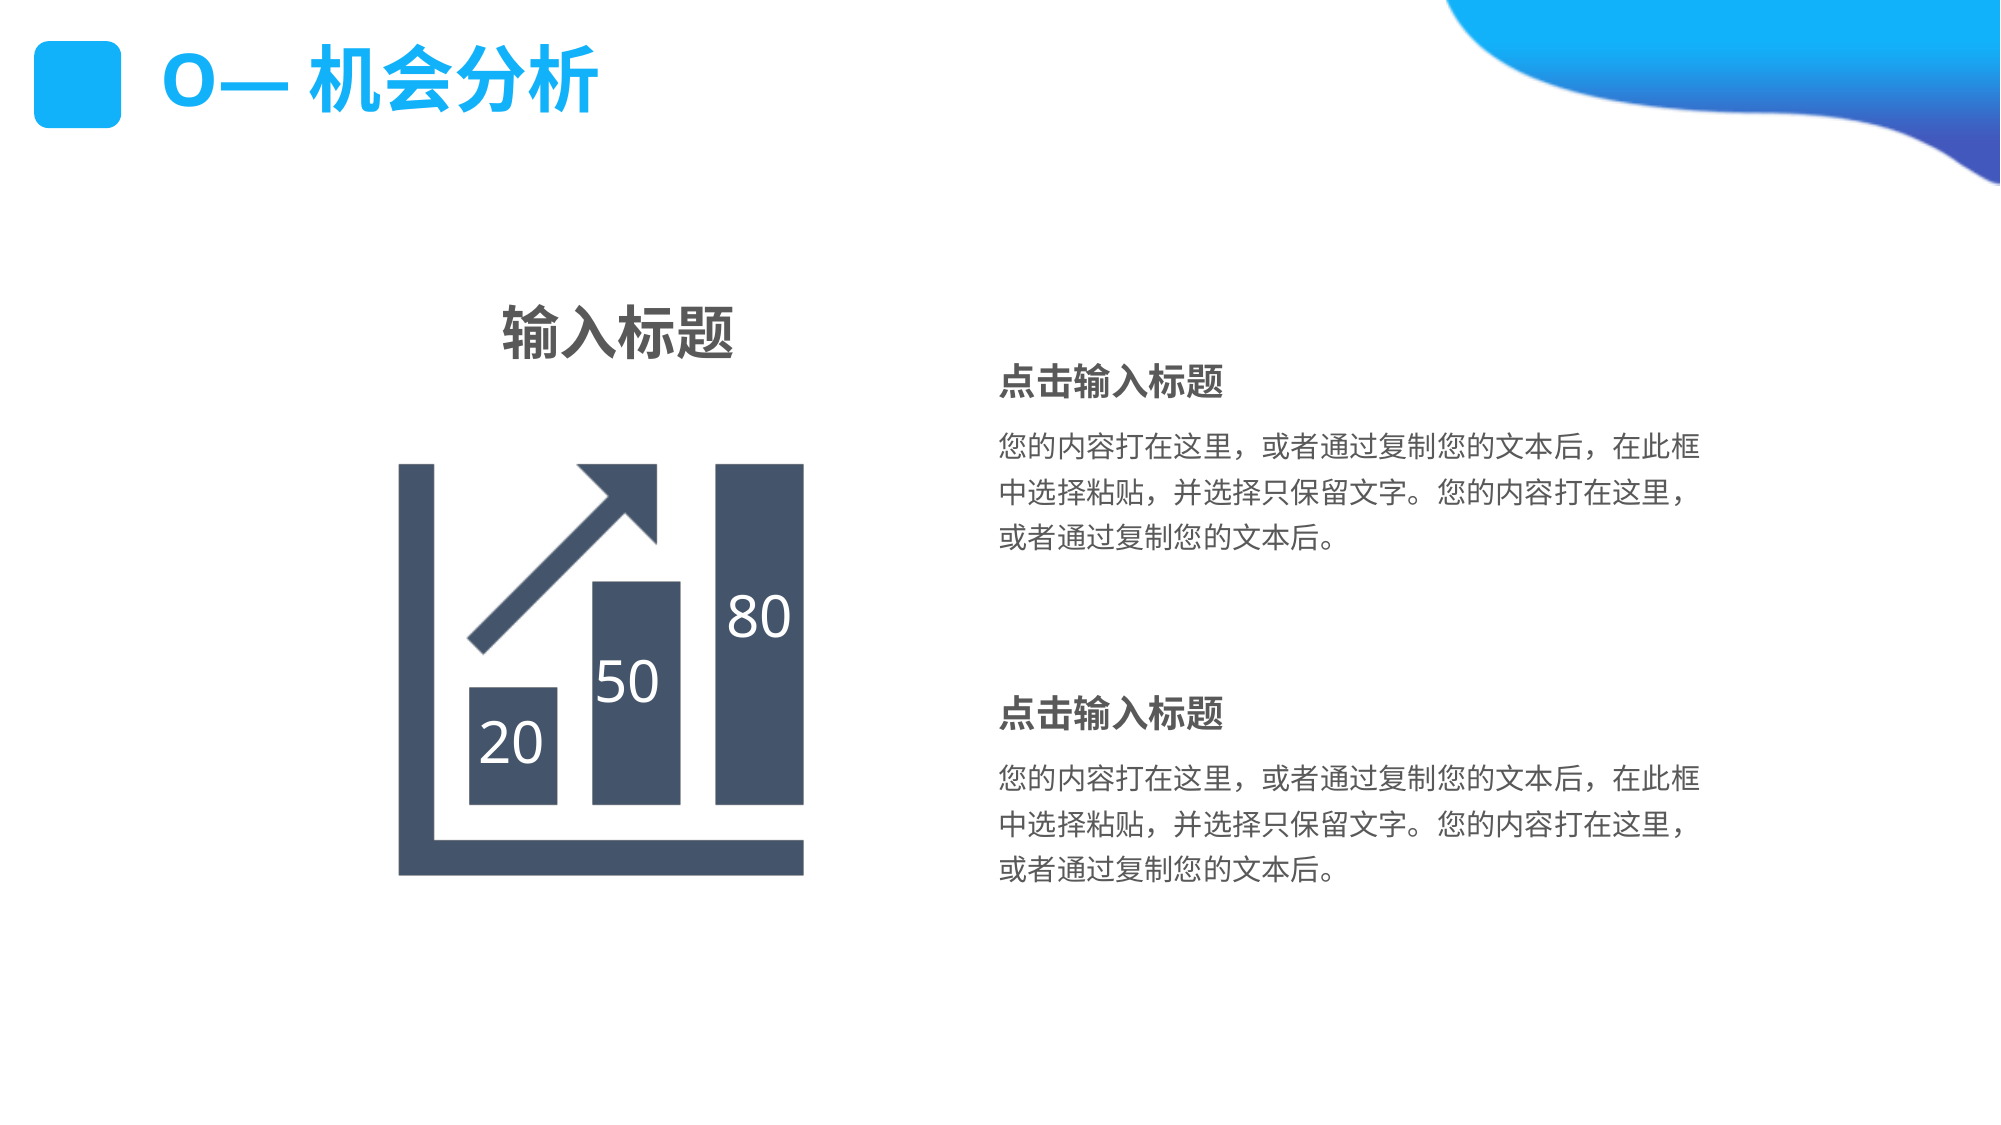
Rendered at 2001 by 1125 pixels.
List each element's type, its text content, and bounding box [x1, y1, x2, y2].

picture [1445, 0, 2000, 186]
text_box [983, 359, 1739, 564]
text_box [317, 388, 880, 952]
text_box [983, 691, 1739, 896]
text_box 输入标题 [486, 302, 770, 374]
text_box O—机会分析 [149, 28, 891, 128]
